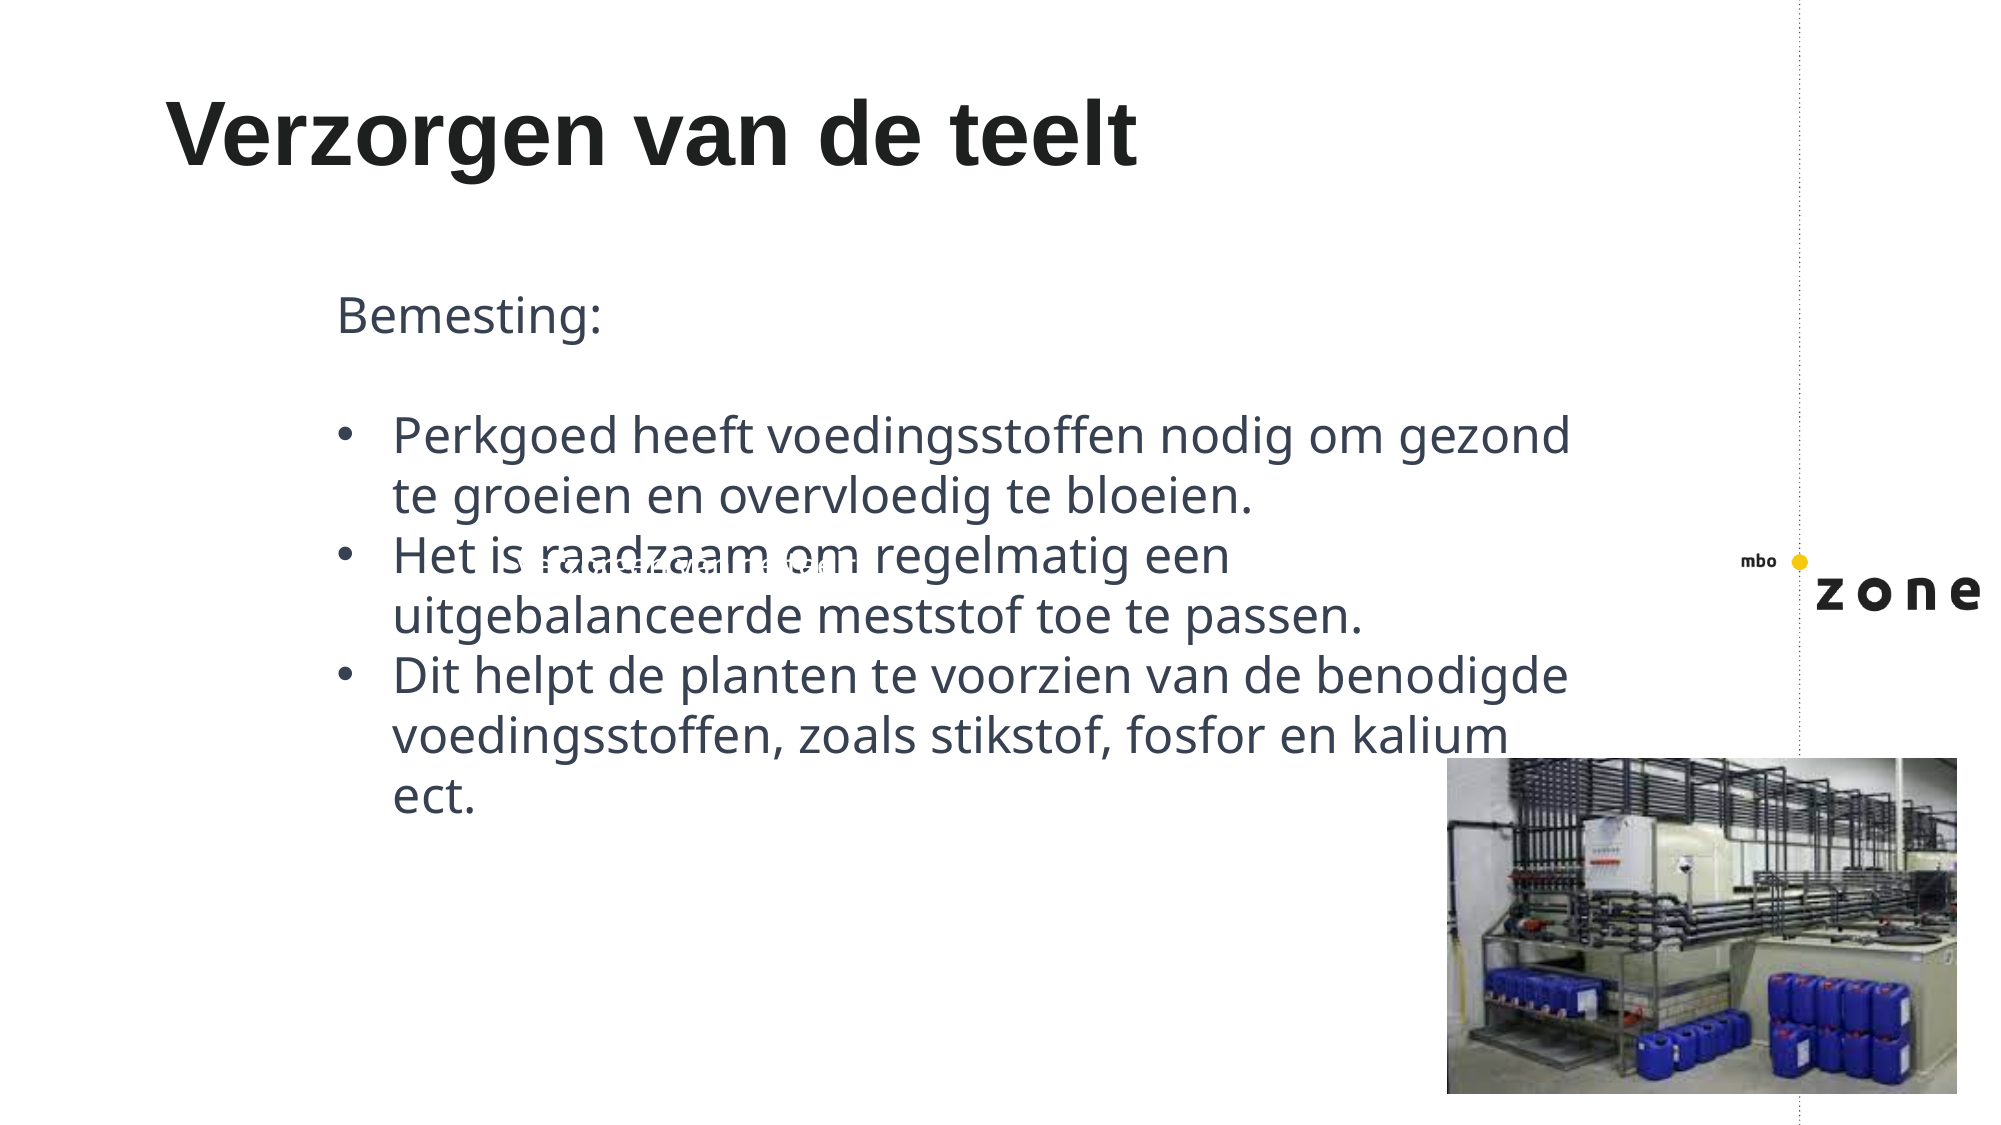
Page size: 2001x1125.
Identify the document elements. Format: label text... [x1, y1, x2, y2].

text_box Verzorgen van de teelt [500, 532, 1501, 593]
title Verzorgen van de teelt [165, 86, 1648, 264]
list Bemesting: Perkgoed heeft voedingsstoffen nodig om gezond te groeien en overvloedig te bloeien. Het is raadzaam om regelmatig een uitgebalanceerde meststof toe te passen. Dit helpt de planten te voorzien van de benodigde voedingsstoffen, zoals stikstof, fosfor en kalium ect. [336, 283, 1607, 998]
picture [1447, 0, 2001, 1125]
